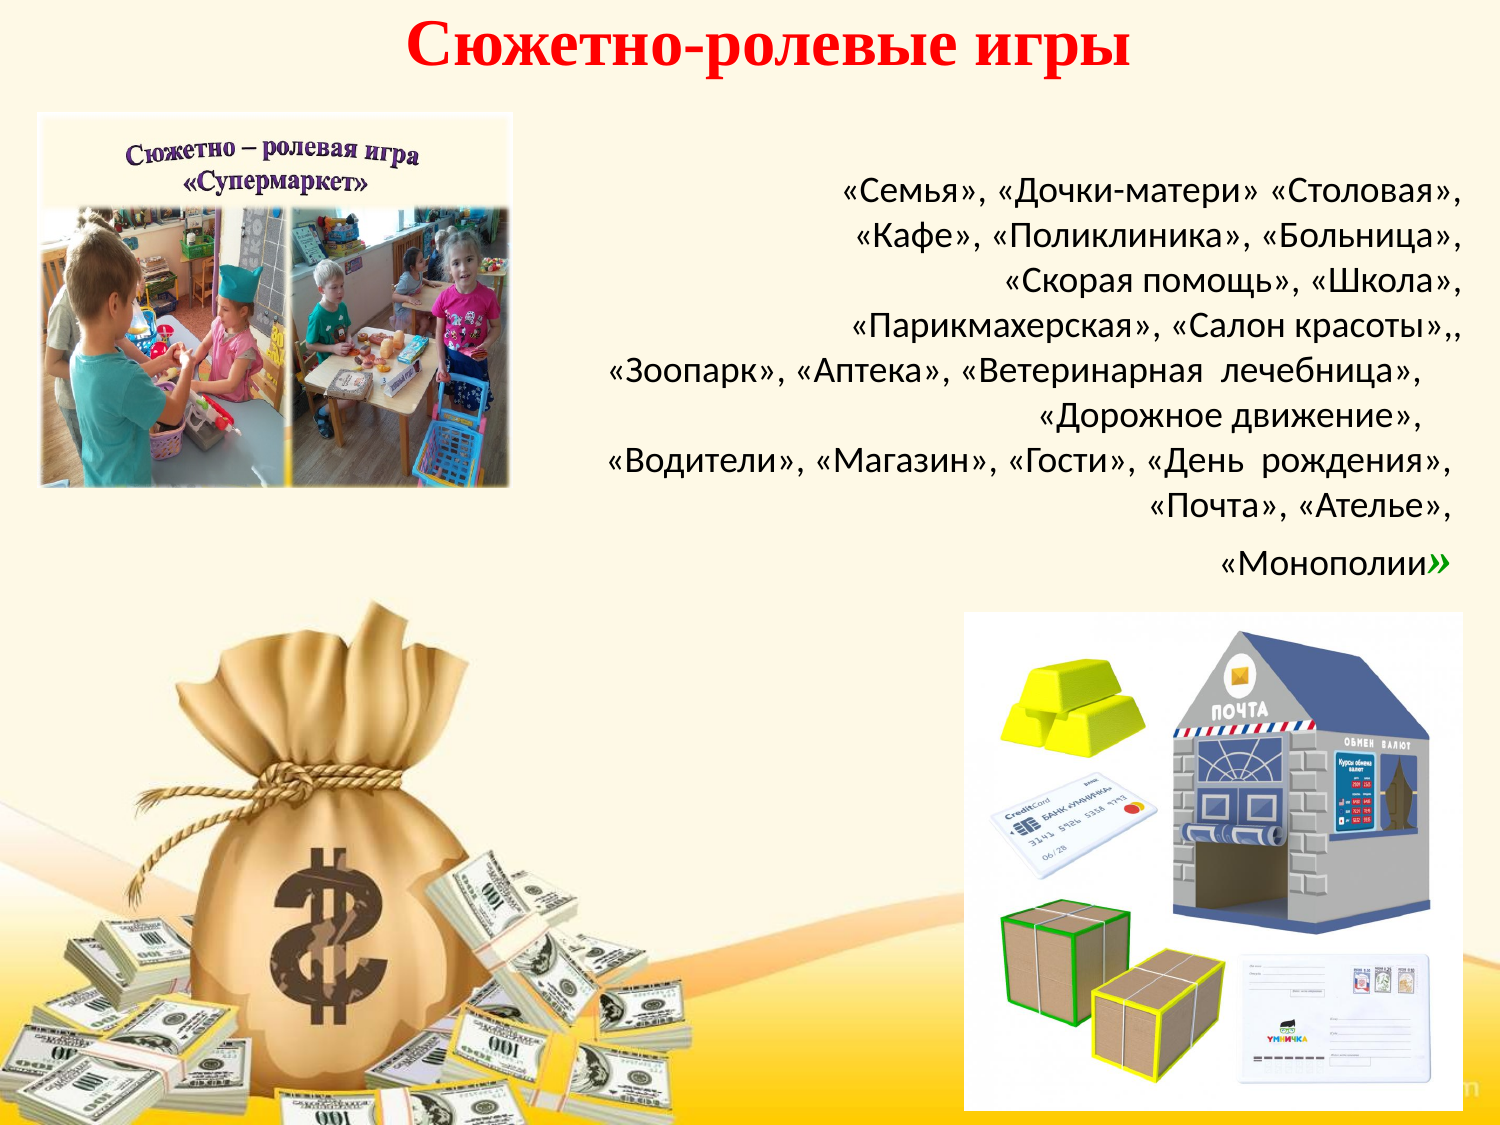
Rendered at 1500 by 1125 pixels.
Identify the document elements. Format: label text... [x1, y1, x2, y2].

title Сюжетно-ролевые игры [225, 0, 1313, 162]
text_box «Семья», «Дочки-матери» «Столовая», «Кафе», «Поликлиника», «Больница», «Скорая помощь», «Школа», «Парикмахерская», «Салон красоты»,, «Зоопарк», «Аптека», «Ветеринарная лечебница», «Дорожное движение», «Водители», «Магазин», «Гости», «День рождения», «Почта», «Ателье», «Монополии» [474, 162, 1463, 585]
picture [0, 0, 1500, 1125]
